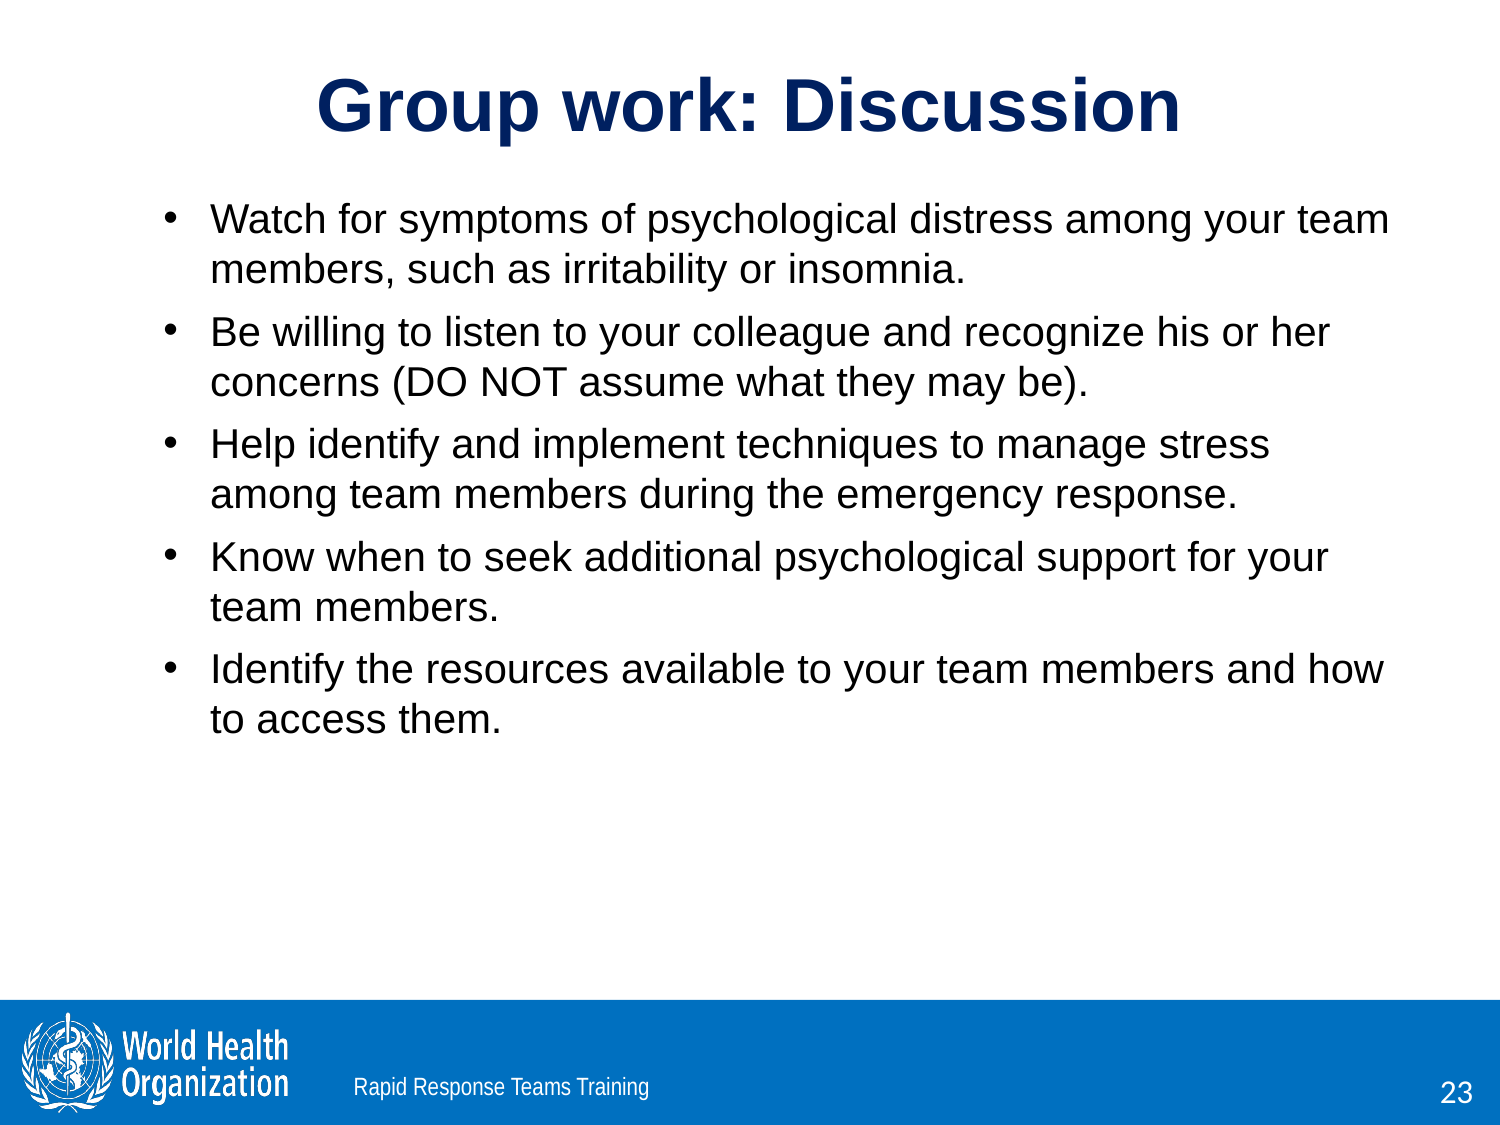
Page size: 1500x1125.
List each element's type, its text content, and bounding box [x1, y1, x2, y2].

text_box Watch for symptoms of psychological distress among your team members, such as irritability or insomnia. Be willing to listen to your colleague and recognize his or her concerns (DO NOT assume what they may be). Help identify and implement techniques to manage stress among team members during the emergency response. Know when to seek additional psychological support for your team members. Identify the resources available to your team members and how to access them. [148, 184, 1425, 750]
title Group work: Discussion [75, 7, 1425, 195]
picture [21, 1012, 288, 1113]
